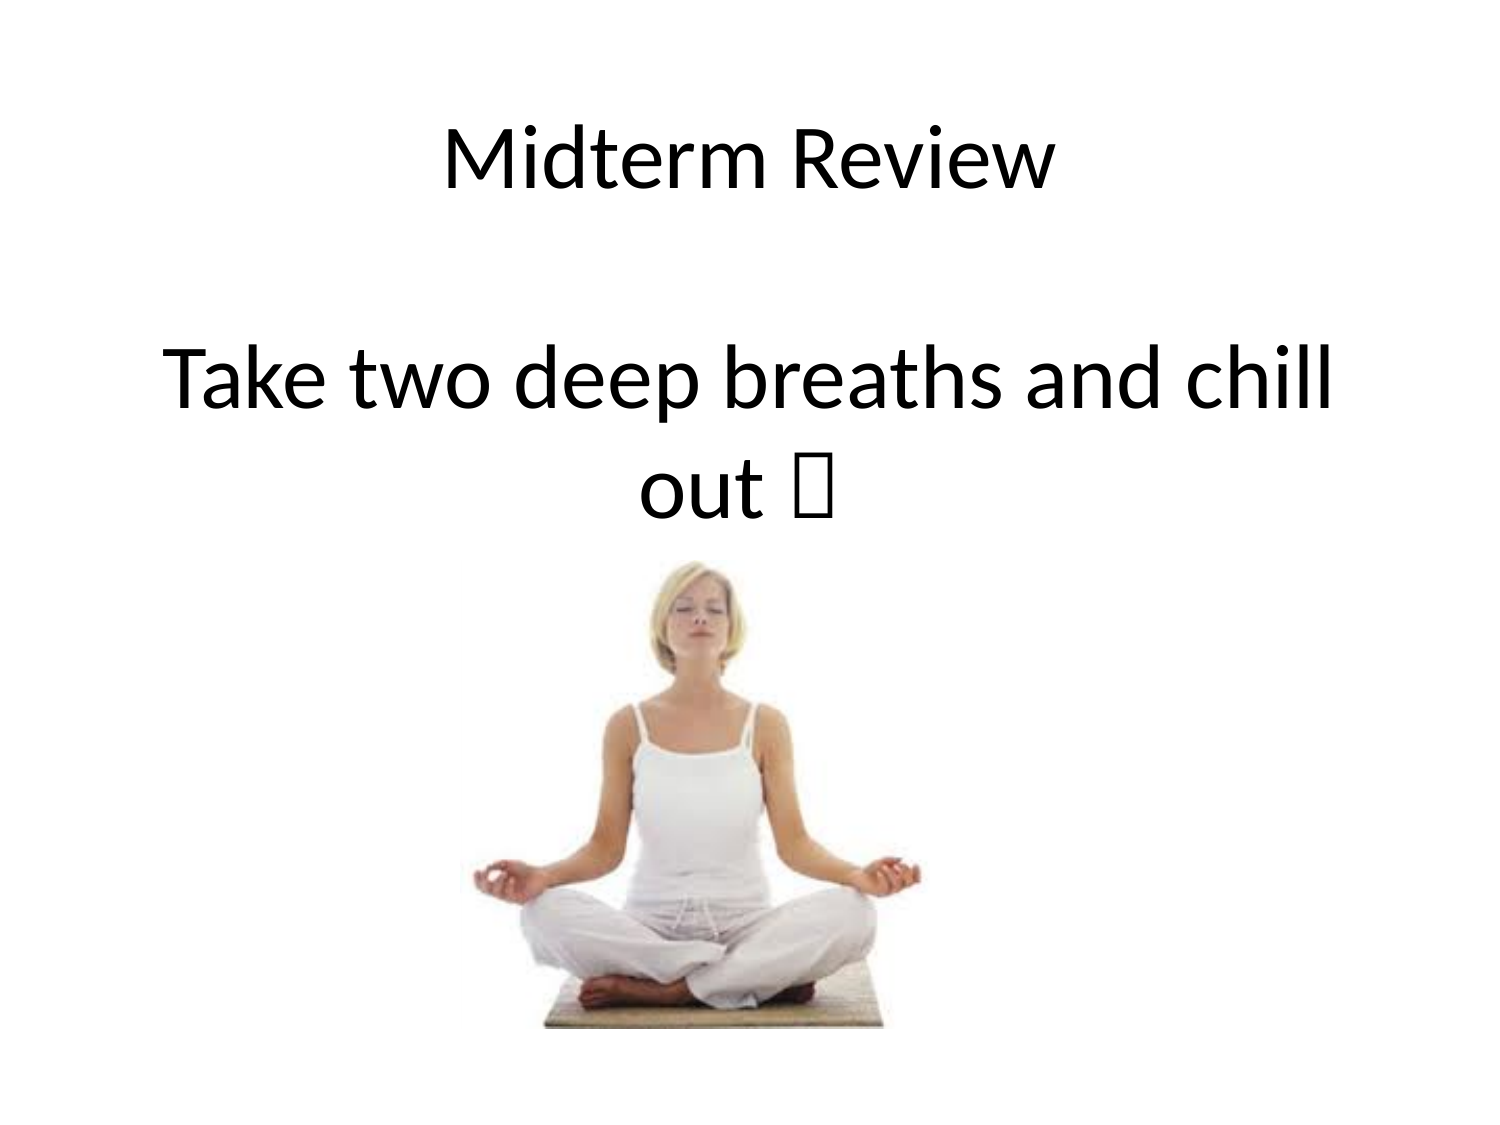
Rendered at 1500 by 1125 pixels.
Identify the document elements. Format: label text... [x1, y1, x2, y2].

title Midterm Review Take two deep breaths and chill out  [75, 45, 1425, 1029]
picture [460, 559, 930, 1030]
